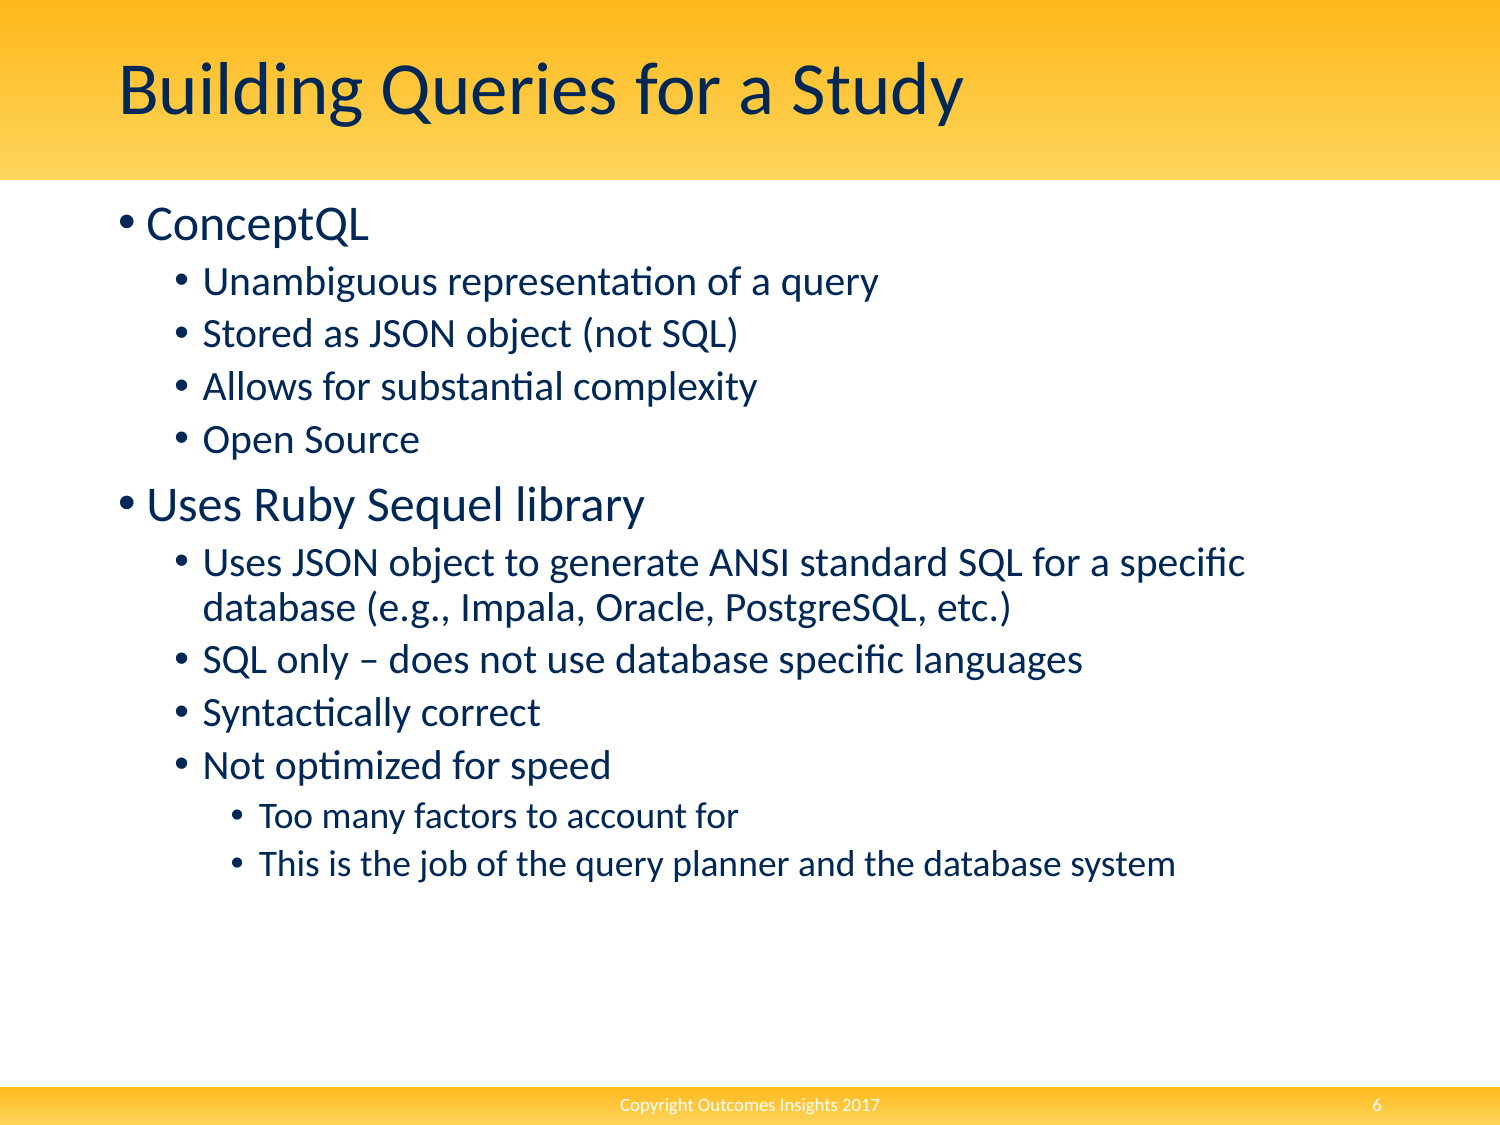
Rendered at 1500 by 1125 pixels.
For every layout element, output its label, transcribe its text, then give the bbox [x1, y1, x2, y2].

slide_number 6 [1059, 1088, 1397, 1120]
title Building Queries for a Study [103, 10, 1397, 170]
list ConceptQL Unambiguous representation of a query Stored as JSON object (not SQL) Allows for substantial complexity Open Source Uses Ruby Sequel library Uses JSON object to generate ANSI standard SQL for a specific database (e.g., Impala, Oracle, PostgreSQL, etc.) SQL only – does not use database specific languages Syntactically correct Not optimized for speed Too many factors to account for This is the job of the query planner and the database system [103, 189, 1397, 1077]
footer Copyright Outcomes Insights 2017 [496, 1088, 1004, 1120]
